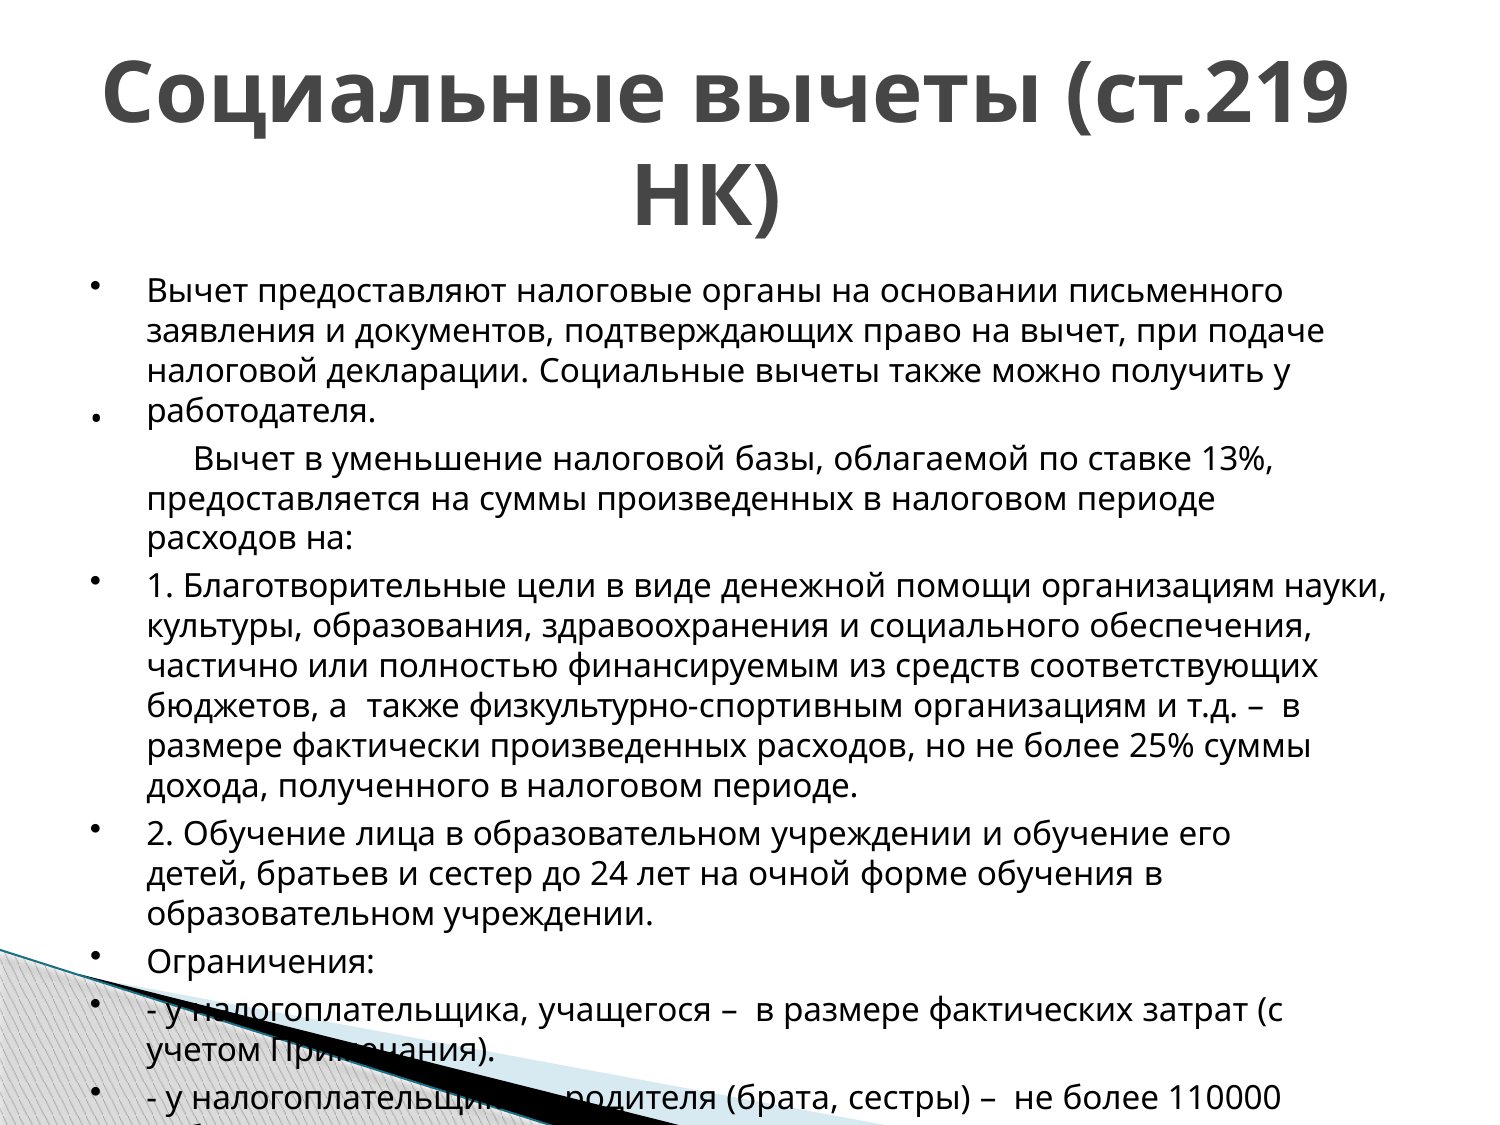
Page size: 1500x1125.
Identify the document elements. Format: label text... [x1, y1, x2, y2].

text_box Вычет предоставляют налоговые органы на основании письменного заявления и документов, подтверждающих право на вычет, при подаче налоговой декларации. Социальные вычеты также можно получить у работодателя. Вычет в уменьшение налоговой базы, облагаемой по ставке 13%, предоставляется на суммы произведенных в налоговом периоде расходов на: 1. Благотворительные цели в виде денежной помощи организациям науки, культуры, образования, здравоохранения и социального обеспечения, частично или полностью финансируемым из средств соответствующих бюджетов, а также физкультурно-спортивным организациям и т.д. – в размере фактически произведенных расходов, но не более 25% суммы дохода, полученного в налоговом периоде. 2. Обучение лица в образовательном учреждении и обучение его детей, братьев и сестер до 24 лет на очной форме обучения в образовательном учреждении. Ограничения: - у налогоплательщика, учащегося – в размере фактических затрат (с учетом Примечания). - у налогоплательщика – родителя (брата, сестры) – не более 110000 руб. на каждого ребенка в общей сумме у всех родственников. [87, 267, 1403, 1125]
title Социальные вычеты (ст.219 НК) [75, 35, 1425, 243]
